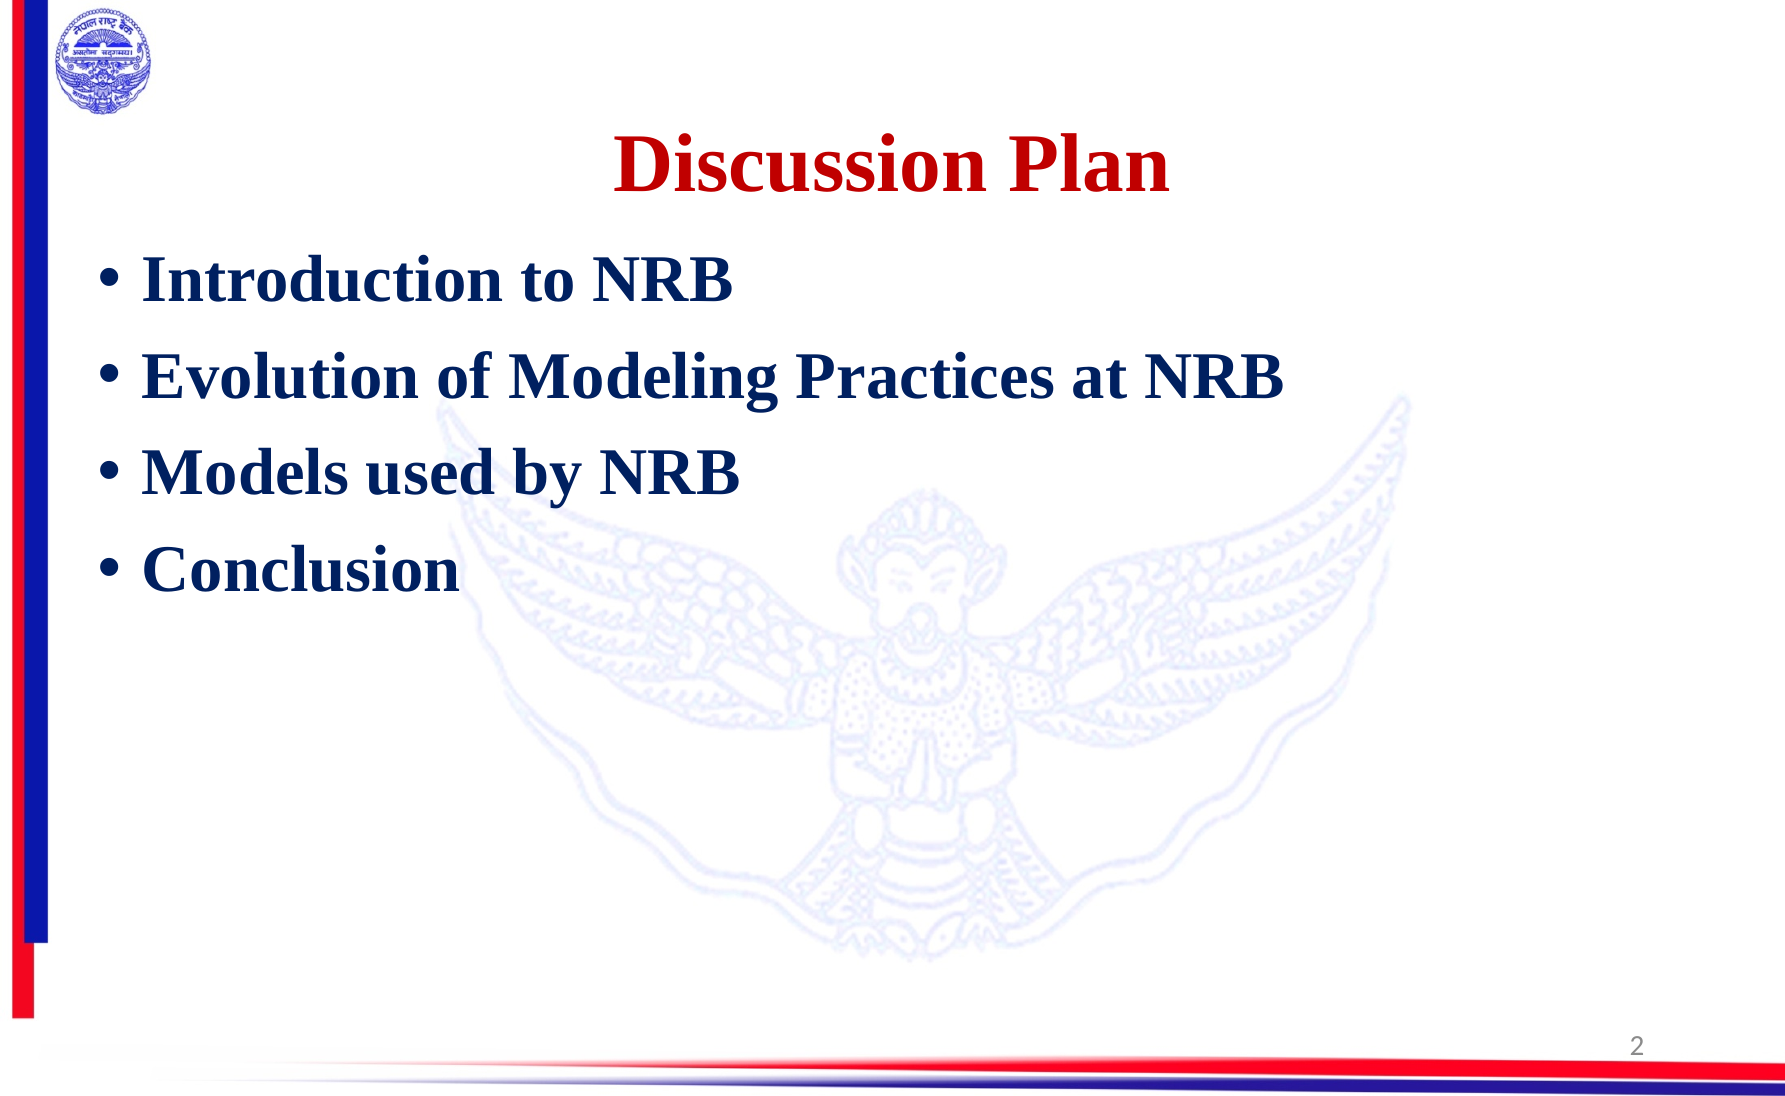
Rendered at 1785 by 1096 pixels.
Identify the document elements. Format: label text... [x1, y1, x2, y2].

list Introduction to NRB Evolution of Modeling Practices at NRB Models used by NRB Conclusion [79, 234, 1713, 1068]
footer [591, 1015, 1194, 1074]
title Discussion Plan [122, 58, 1663, 271]
picture [0, 0, 1785, 1096]
slide_number 2 [1260, 1015, 1663, 1074]
